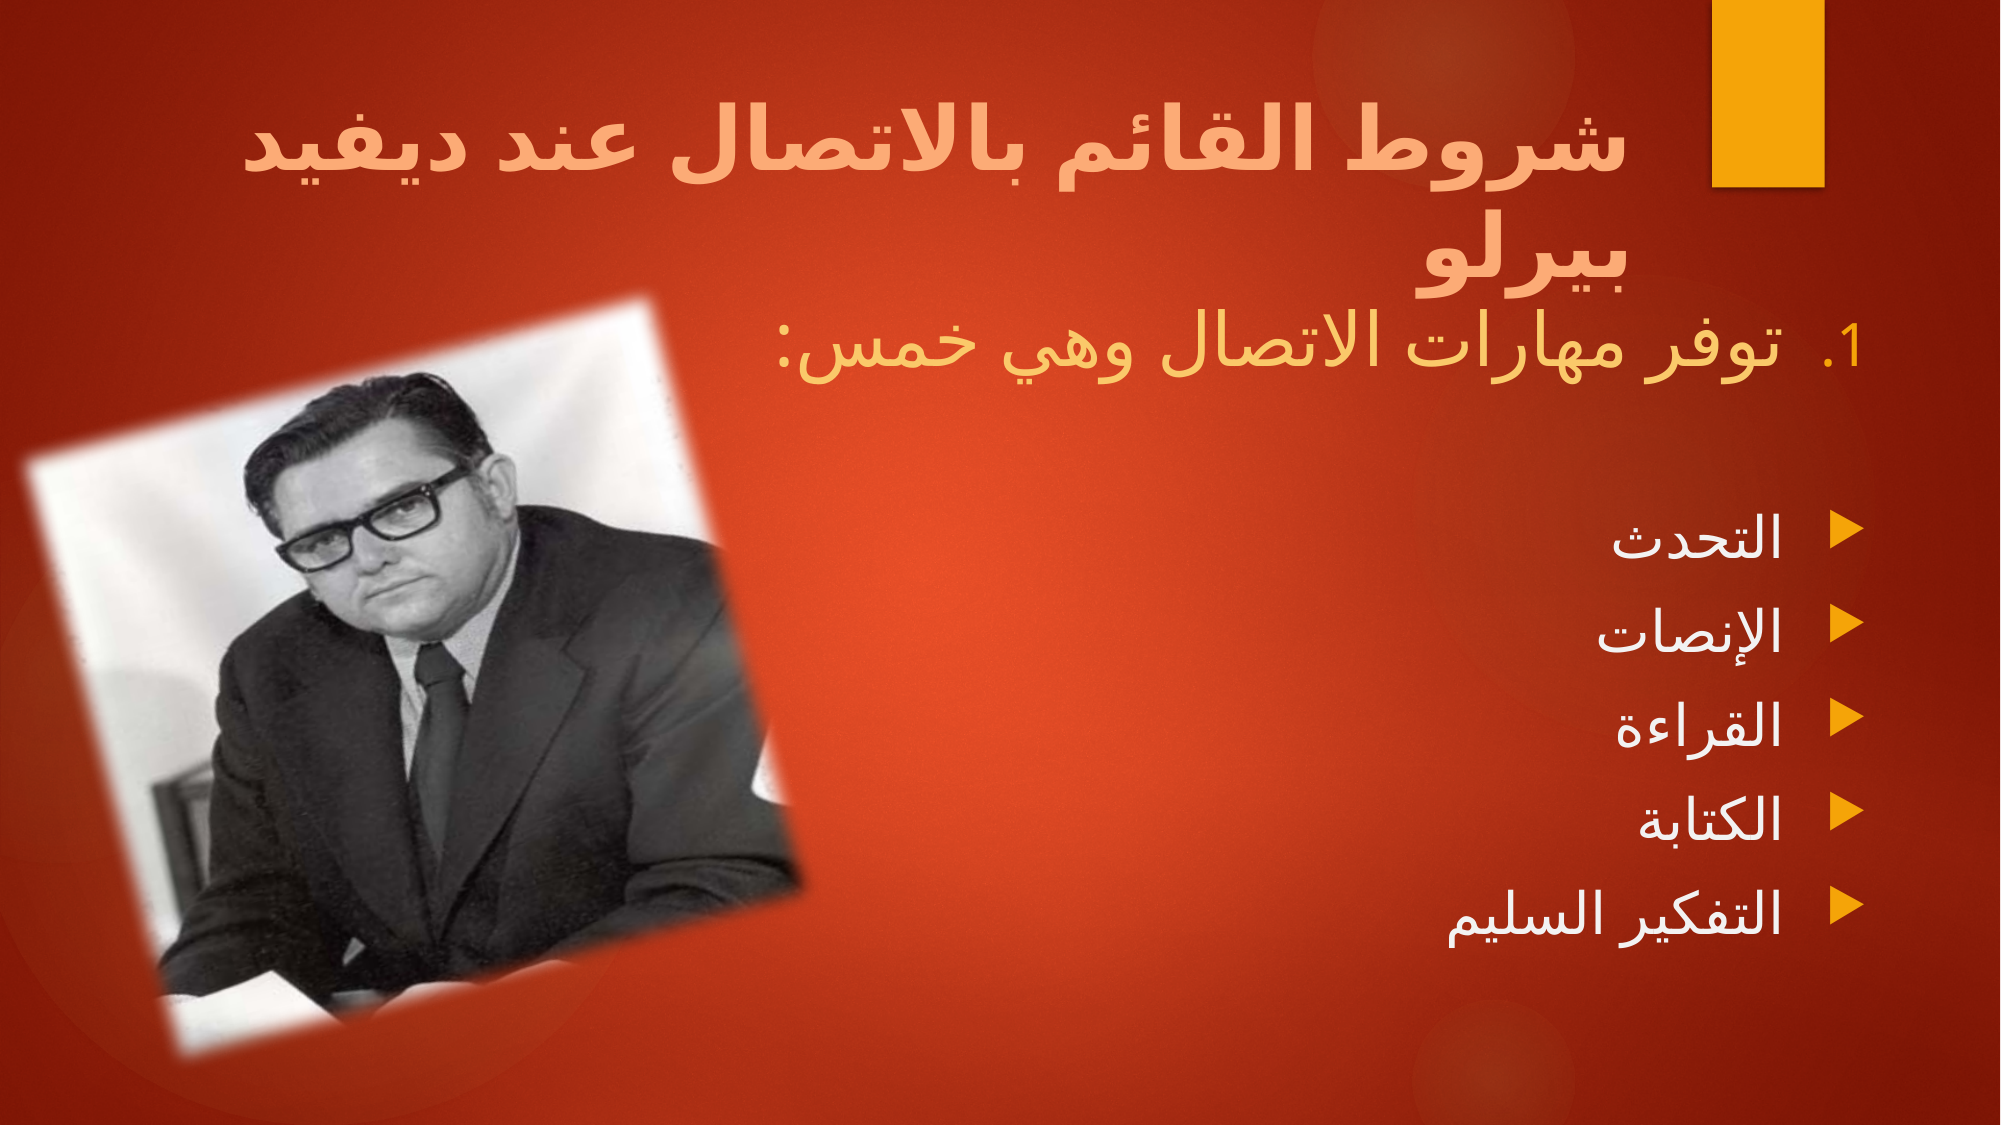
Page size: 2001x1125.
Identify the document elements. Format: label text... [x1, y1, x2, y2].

title شروط القائم بالاتصال عند ديفيد بيرلو [106, 74, 1649, 304]
picture [39, 313, 789, 1042]
list توفر مهارات الاتصال وهي خمس: التحدث الإنصات القراءة الكتابة التفكير السليم [416, 284, 1885, 973]
